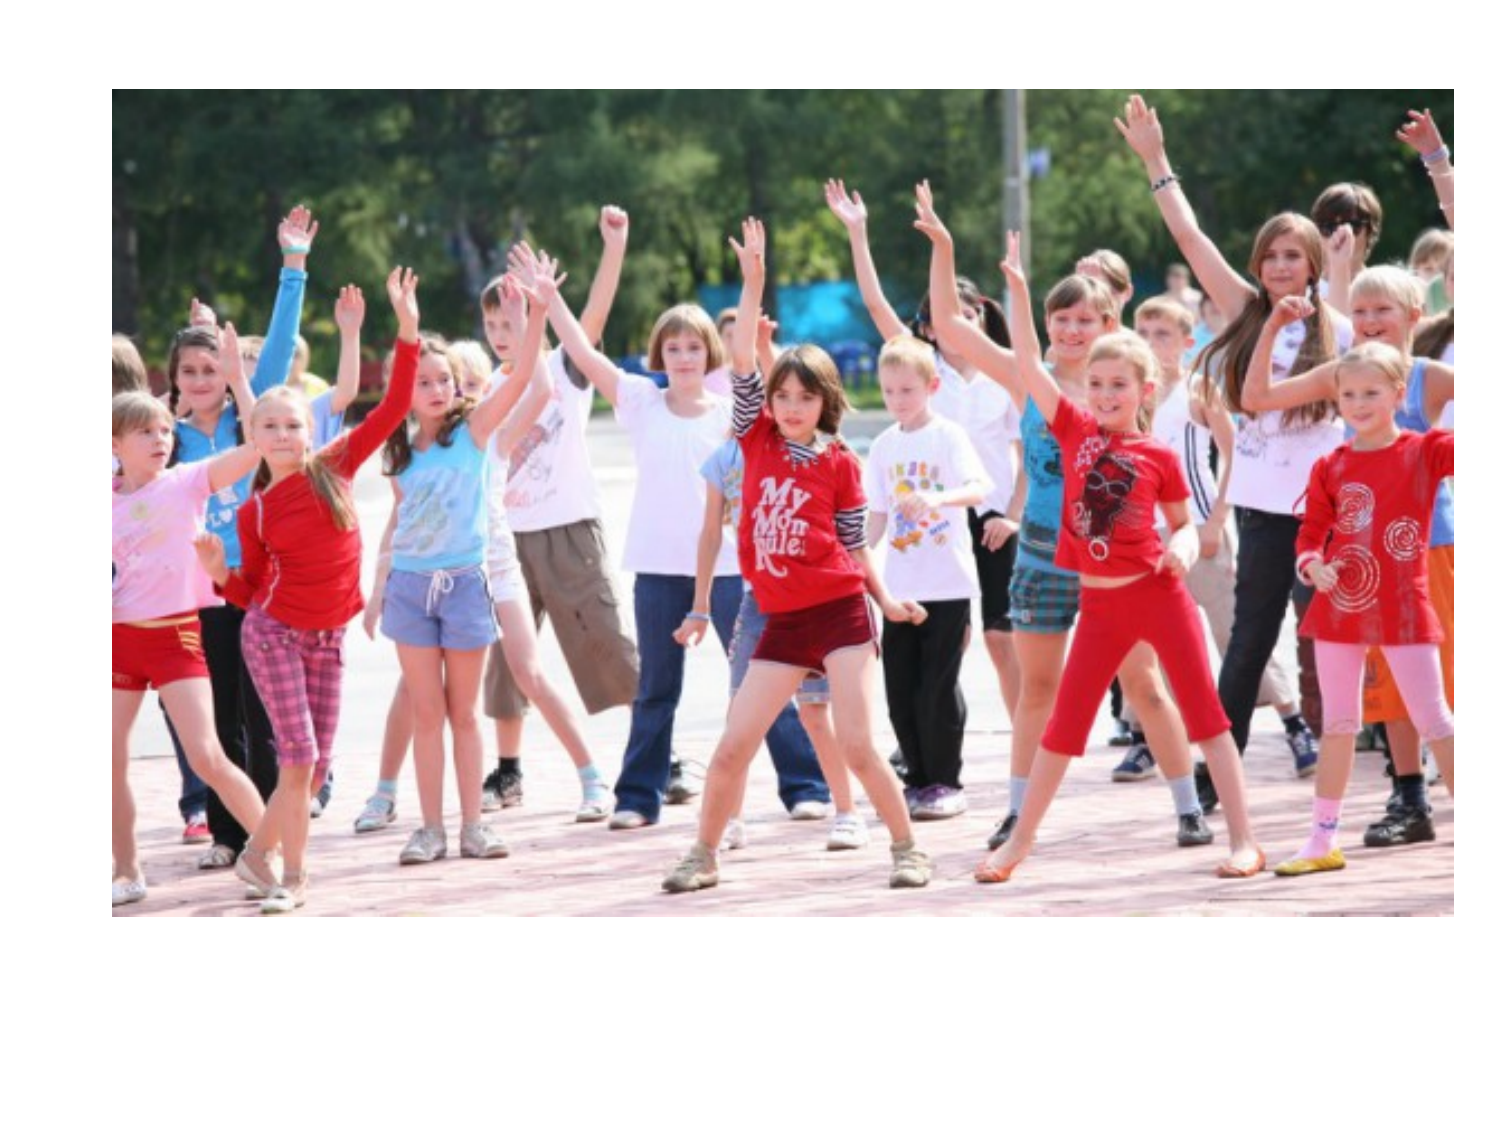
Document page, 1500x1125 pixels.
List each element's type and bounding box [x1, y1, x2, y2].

picture [111, 89, 1454, 918]
